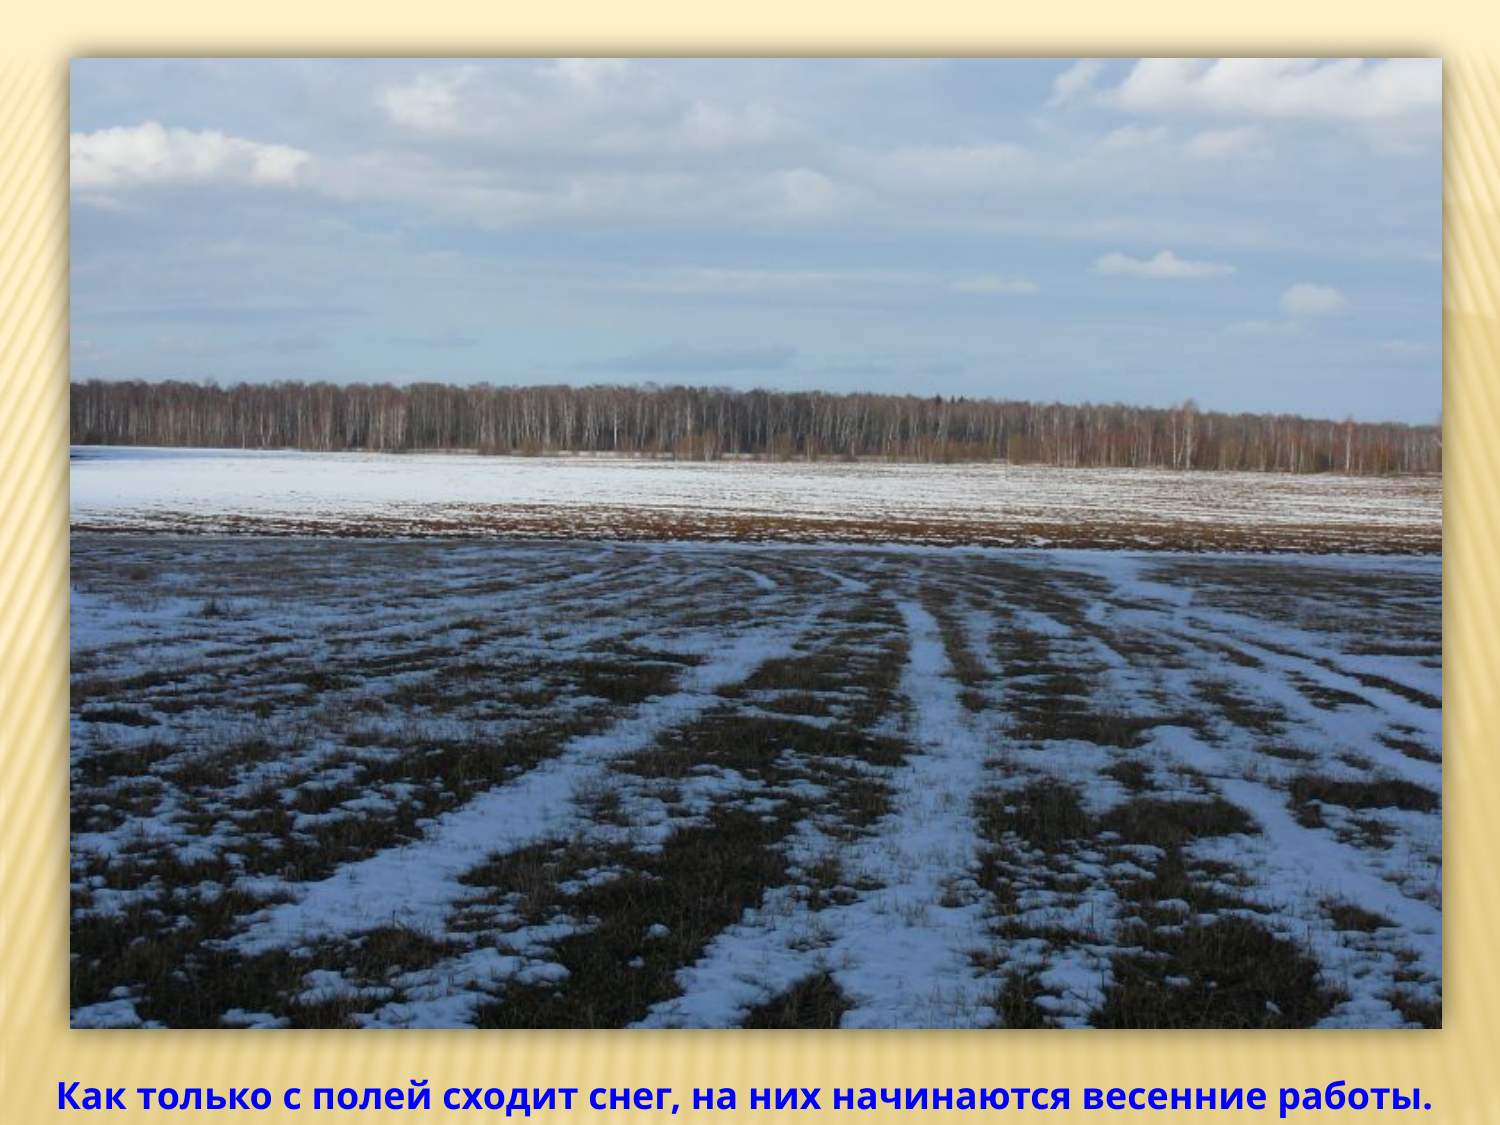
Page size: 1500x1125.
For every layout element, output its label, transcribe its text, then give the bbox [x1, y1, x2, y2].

text_box Как только с полей сходит снег, на них начинаются весенние работы. [0, 1064, 1500, 1125]
picture [70, 58, 1442, 1029]
